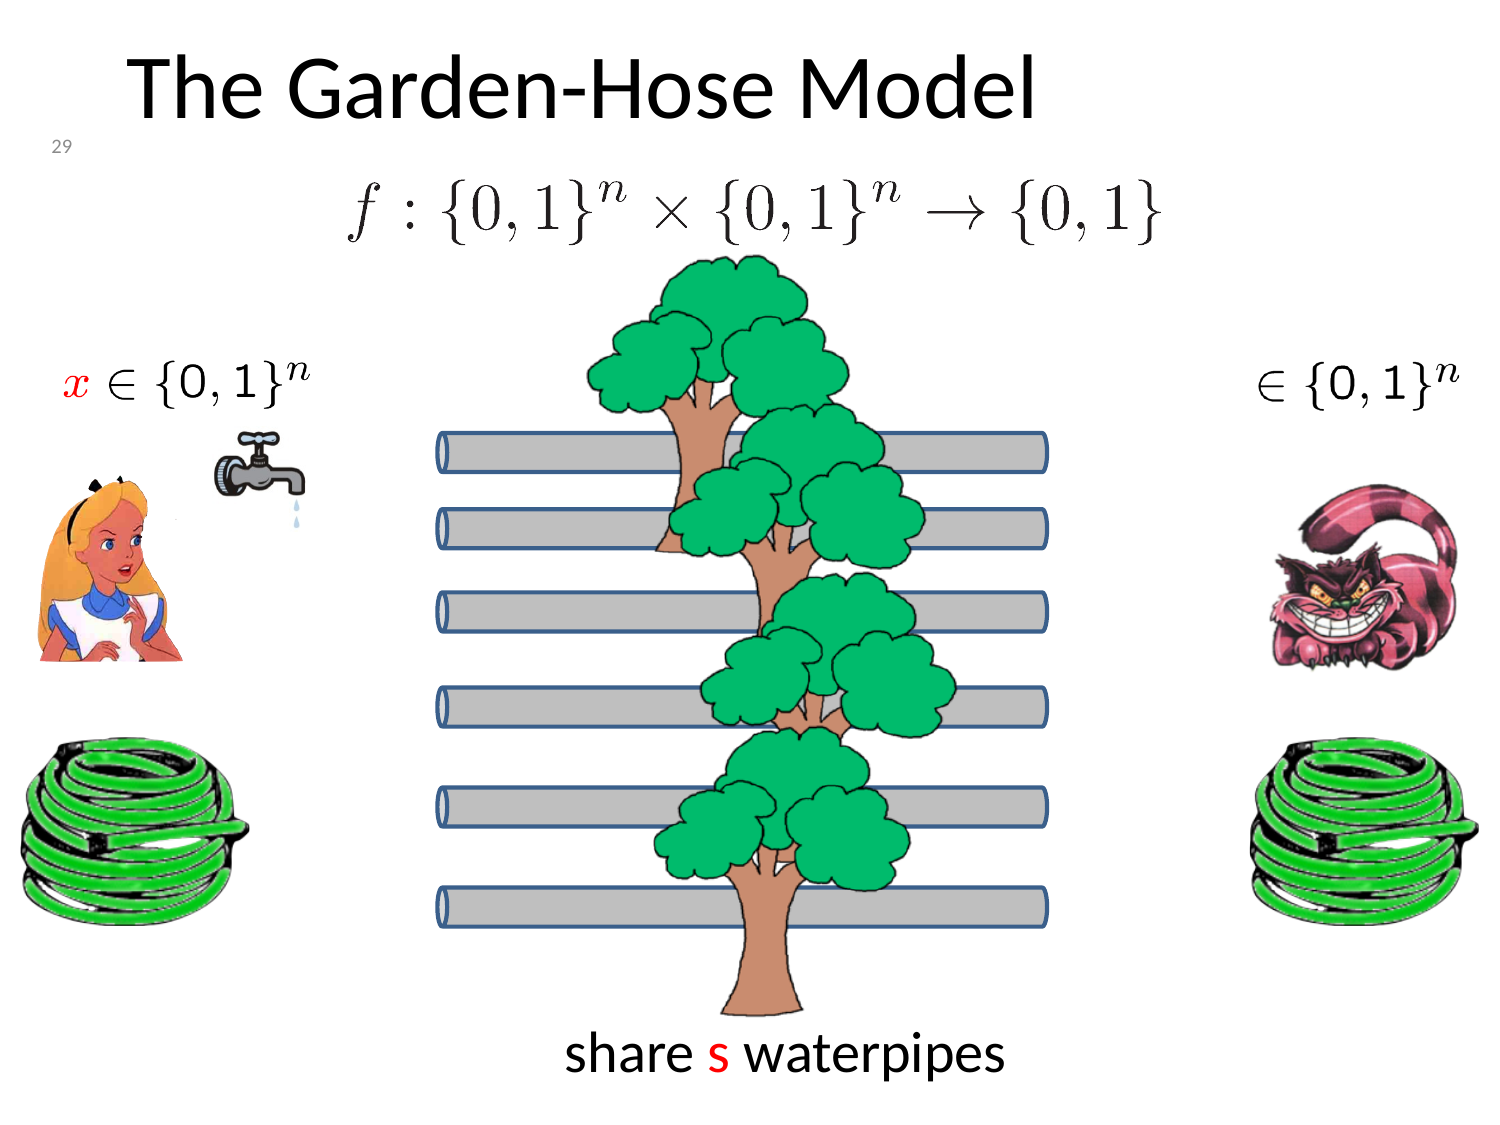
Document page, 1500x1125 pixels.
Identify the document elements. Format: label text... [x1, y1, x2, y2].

text_box [965, 430, 1050, 475]
text_box [440, 514, 445, 544]
text_box [435, 885, 580, 929]
picture [1249, 737, 1479, 926]
text_box [435, 430, 580, 475]
text_box [440, 438, 445, 467]
picture [20, 737, 250, 926]
title The Garden-Hose Model [112, 19, 1388, 161]
picture [36, 474, 183, 662]
text_box share s waterpipes [498, 1006, 1073, 1102]
picture [585, 252, 960, 1018]
text_box [965, 590, 1050, 634]
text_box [440, 597, 445, 627]
slide_number 29 [0, 125, 88, 166]
picture [1212, 361, 1460, 413]
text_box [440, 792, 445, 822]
picture [1267, 483, 1458, 673]
text_box [440, 692, 445, 722]
text_box [435, 785, 580, 829]
text_box [965, 507, 1050, 551]
text_box [965, 785, 1050, 829]
text_box [965, 685, 1050, 729]
picture [346, 178, 1163, 251]
text_box [435, 685, 580, 729]
picture [60, 360, 311, 411]
text_box [435, 507, 580, 551]
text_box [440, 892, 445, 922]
text_box [435, 590, 580, 634]
picture [212, 426, 308, 532]
text_box [965, 885, 1050, 929]
